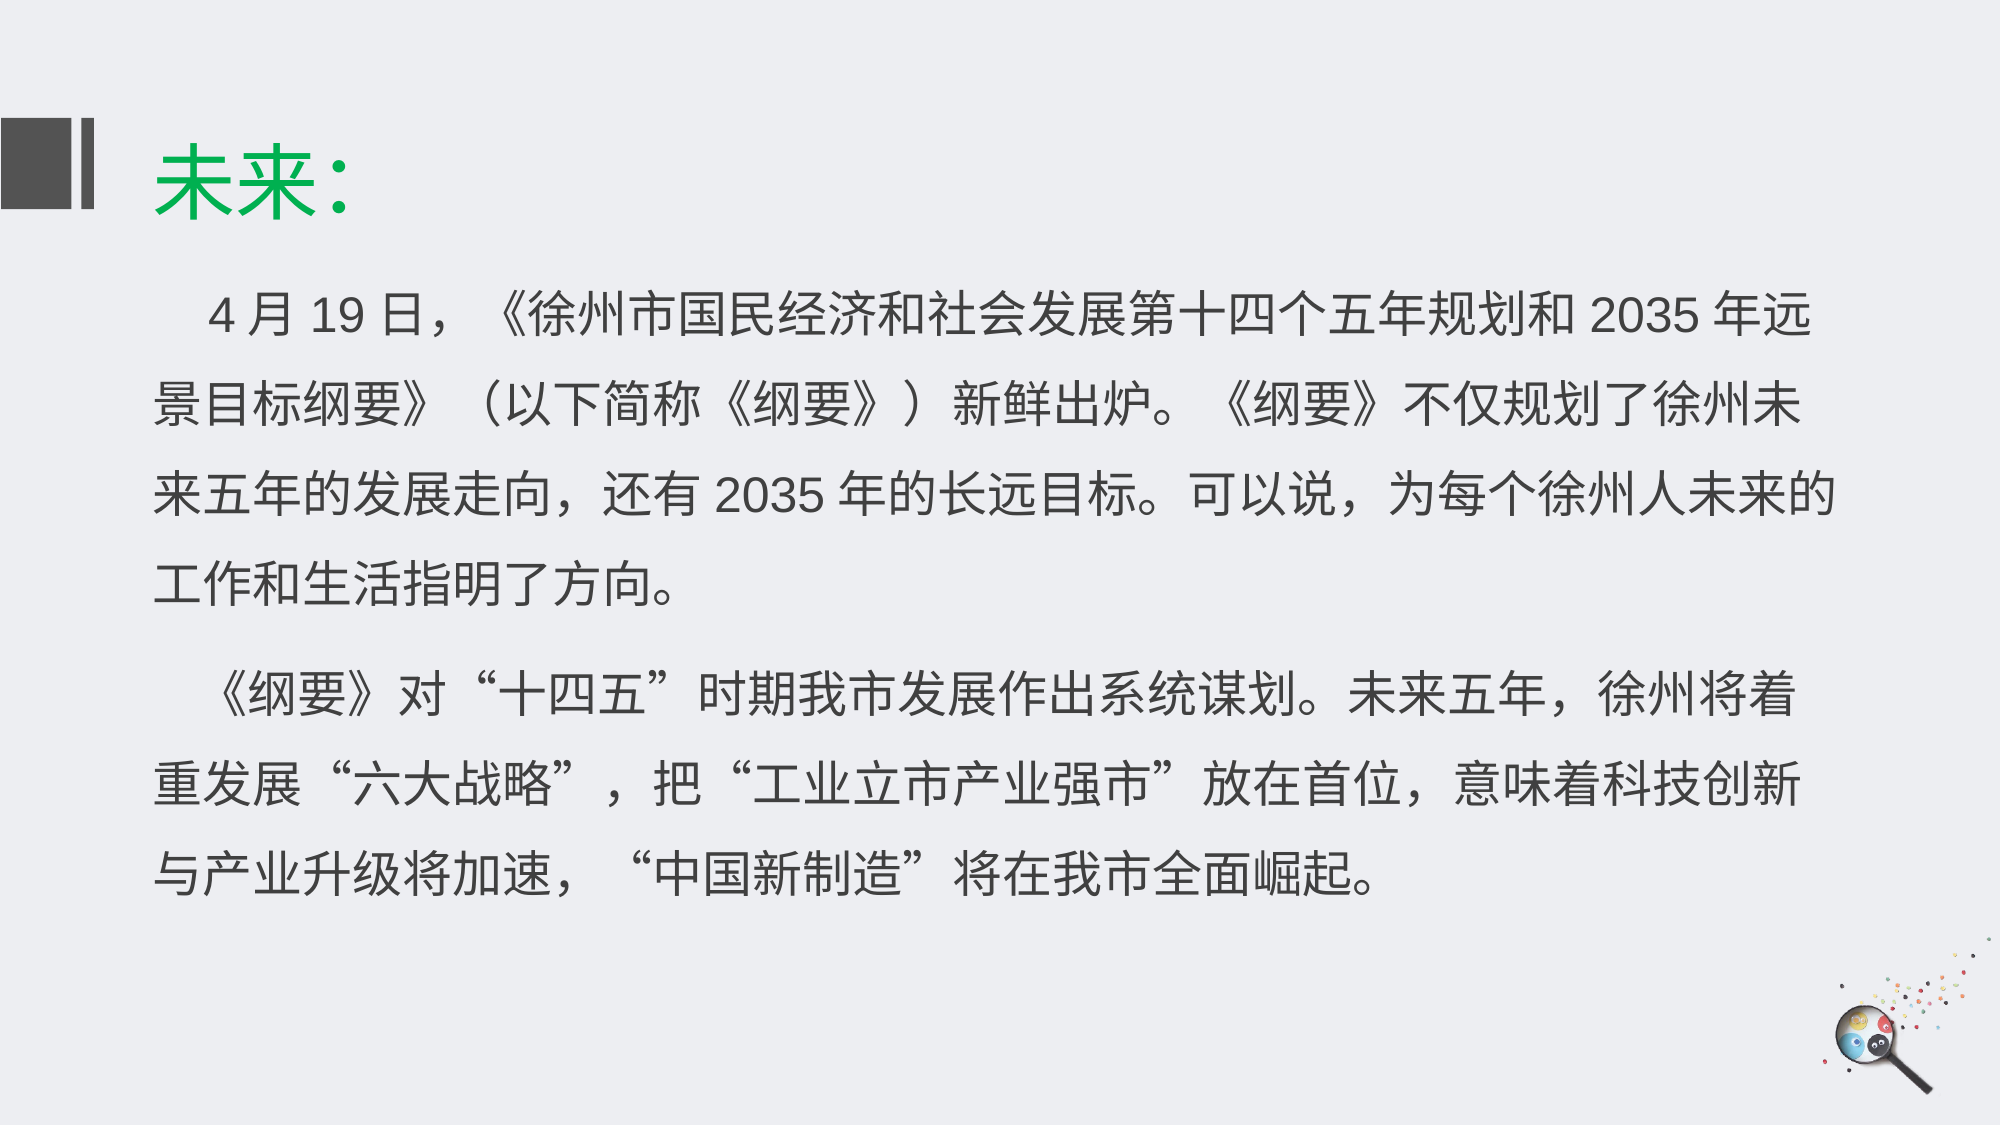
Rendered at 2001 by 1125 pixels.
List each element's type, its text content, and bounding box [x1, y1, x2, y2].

picture [1808, 932, 1993, 1103]
list 未来： 4月19日，《徐州市国民经济和社会发展第十四个五年规划和2035年远景目标纲要》（以下简称《纲要》）新鲜出炉。《纲要》不仅规划了徐州未来五年的发展走向，还有2035年的长远目标。可以说，为每个徐州人未来的工作和生活指明了方向。 《纲要》对“十四五”时期我市发展作出系统谋划。未来五年，徐州将着重发展“六大战略”，把“工业立市产业强市”放在首位，意味着科技创新与产业升级将加速，“中国新制造”将在我市全面崛起。 [137, 133, 1863, 1088]
